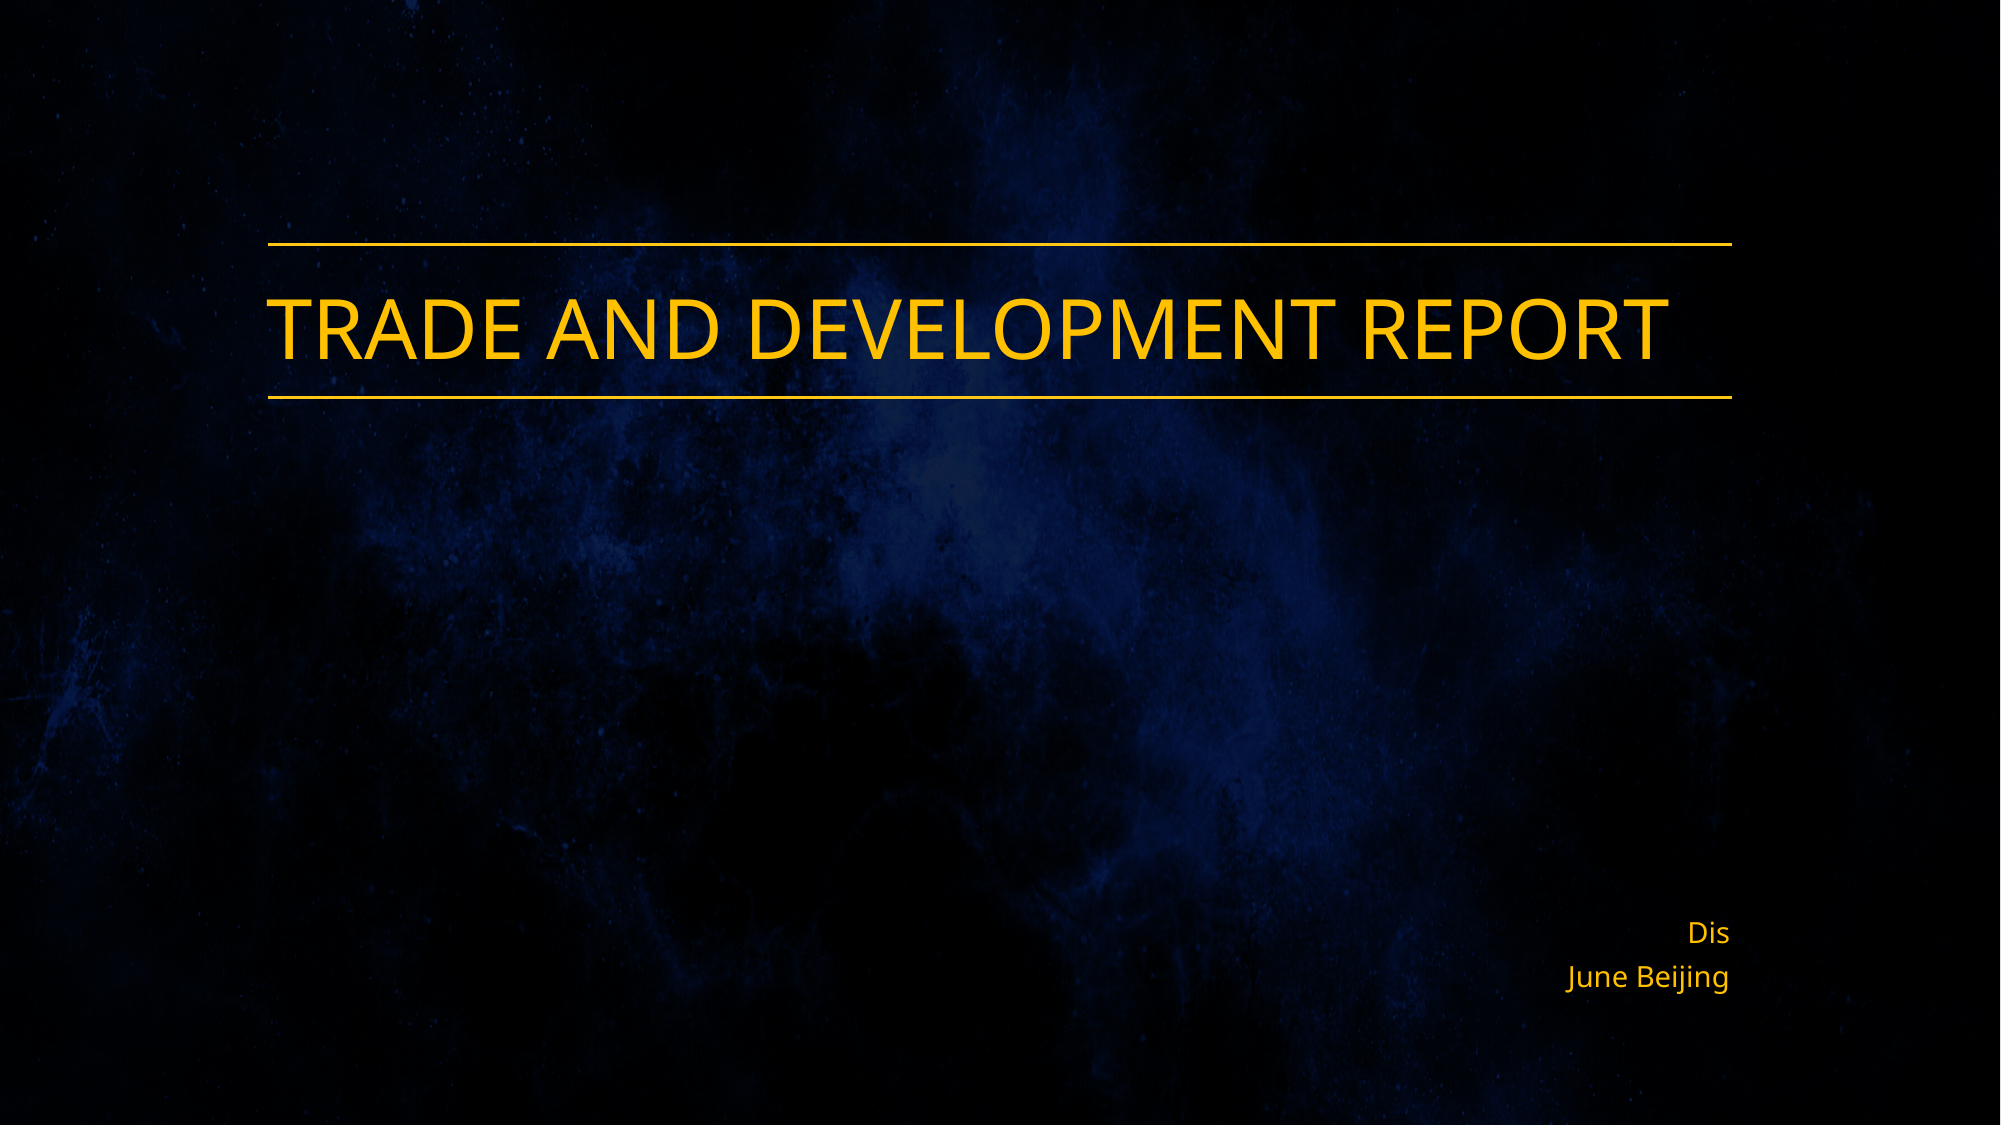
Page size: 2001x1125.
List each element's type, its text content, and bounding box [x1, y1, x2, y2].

text_box TRADE AND DEVELOPMENT REPORT [251, 268, 1749, 384]
picture [0, 0, 2001, 1125]
text_box Dis June Beijing [1552, 898, 1745, 1001]
